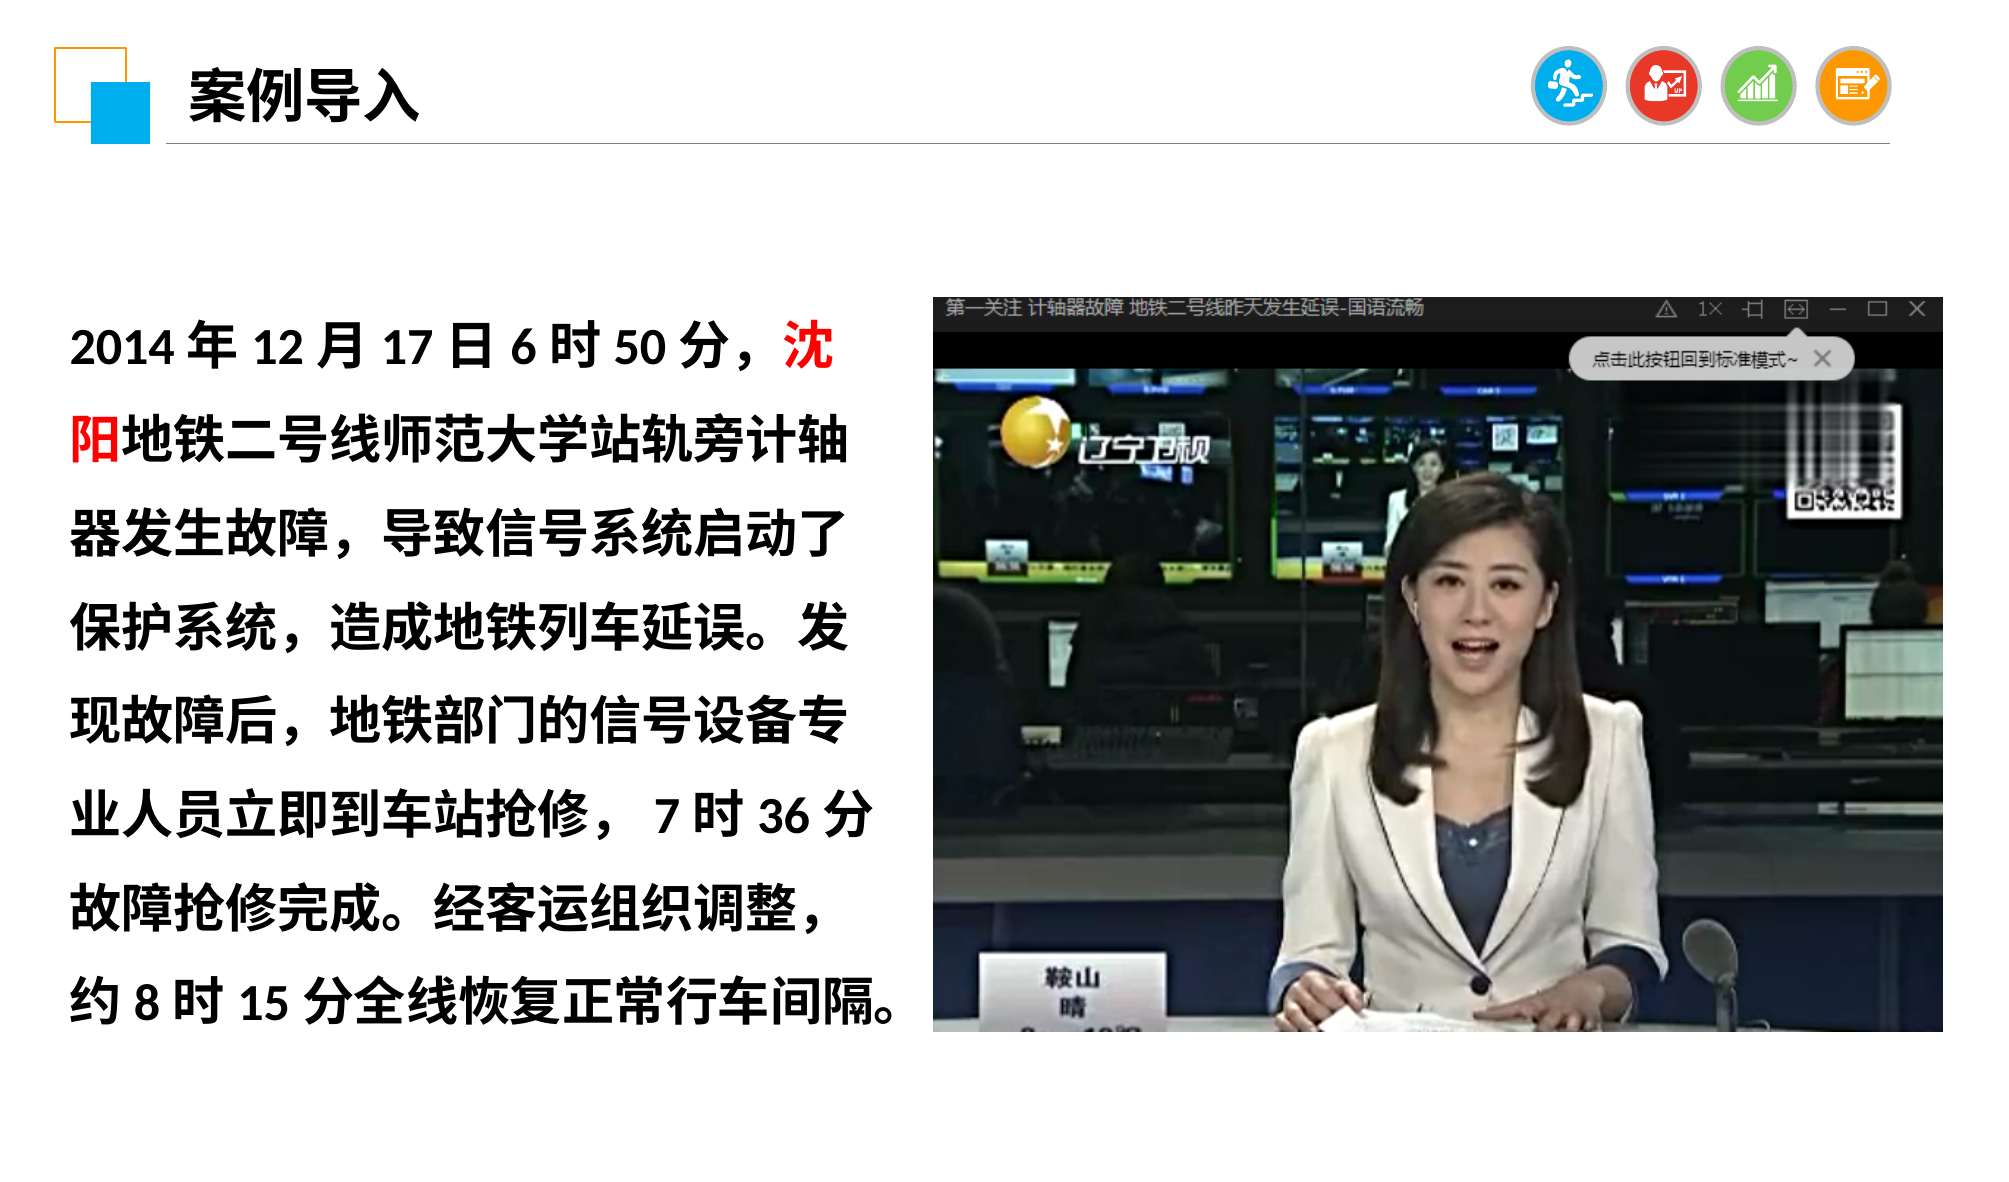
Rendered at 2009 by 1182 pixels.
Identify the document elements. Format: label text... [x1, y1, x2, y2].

picture [933, 297, 1944, 1032]
text_box 2014年12月17日6时50分，沈阳地铁二号线师范大学站轨旁计轴器发生故障，导致信号系统启动了保护系统，造成地铁列车延误。发现故障后，地铁部门的信号设备专业人员立即到车站抢修，7时36分故障抢修完成。经客运组织调整，约8时15分全线恢复正常行车间隔。 [54, 274, 899, 1039]
text_box 案例导入 [173, 51, 437, 137]
